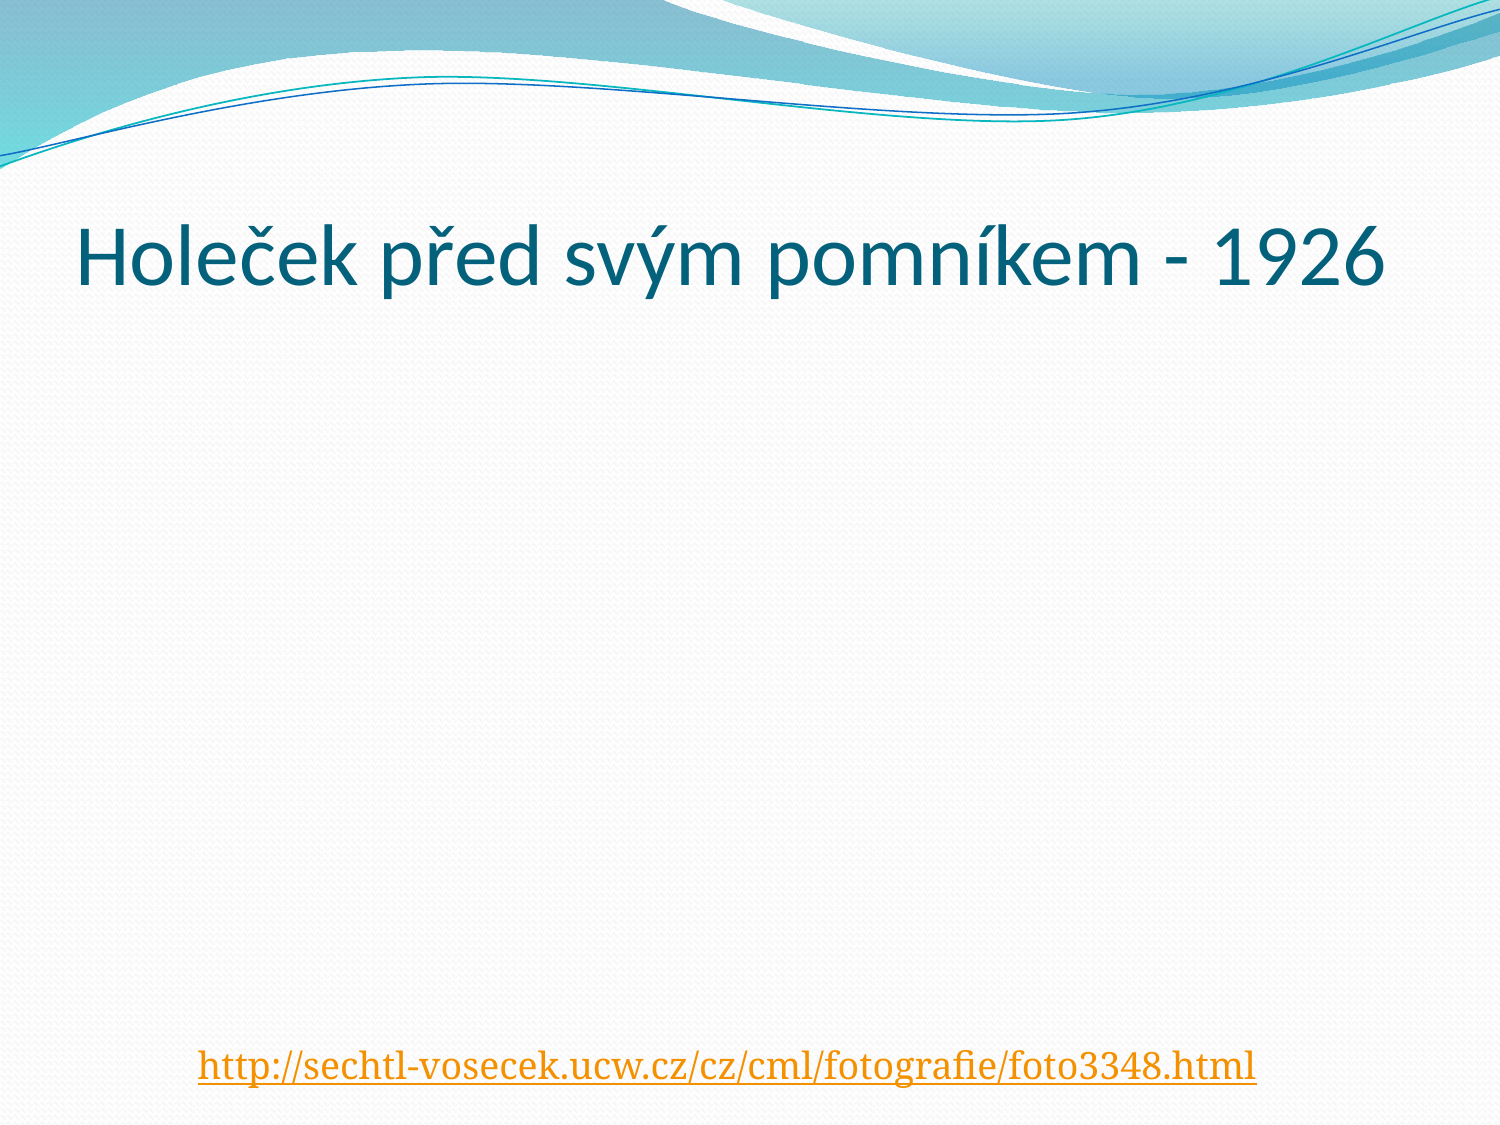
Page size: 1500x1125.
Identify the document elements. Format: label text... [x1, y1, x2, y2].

text_box http://sechtl-vosecek.ucw.cz/cz/cml/fotografie/foto3348.html [182, 1034, 1308, 1125]
title Holeček před svým pomníkem - 1926 [75, 115, 1425, 303]
